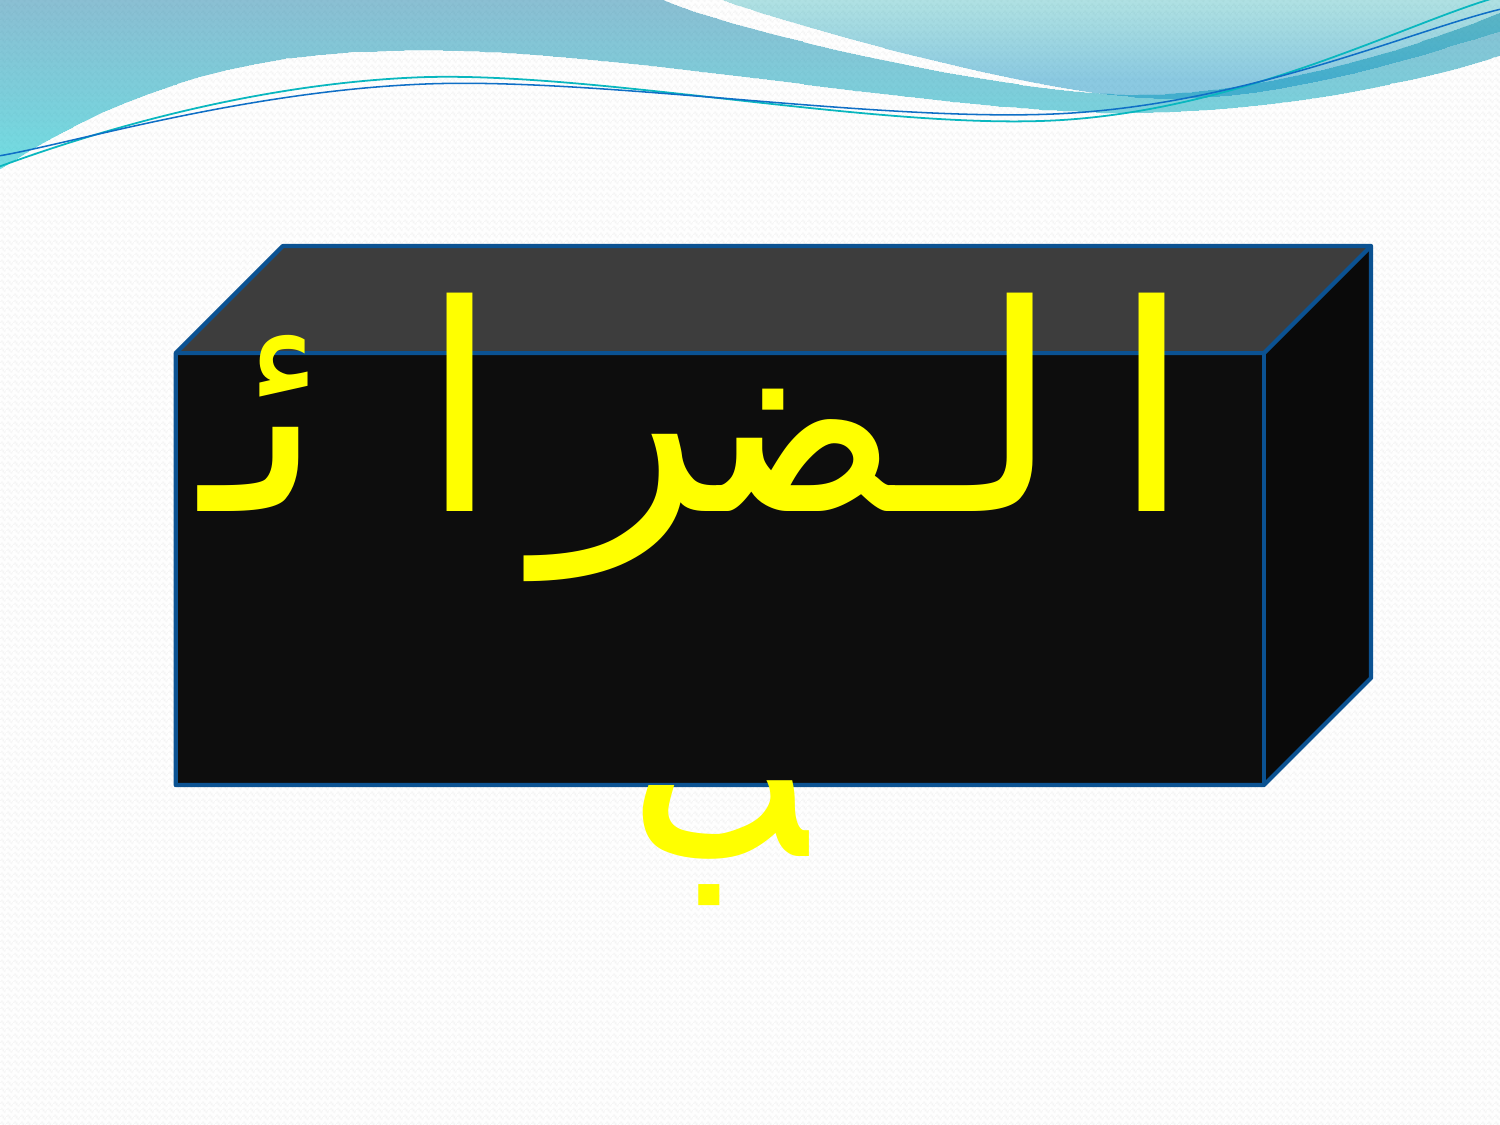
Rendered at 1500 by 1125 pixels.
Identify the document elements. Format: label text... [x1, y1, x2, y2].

text_box الضرائب [173, 243, 1374, 788]
